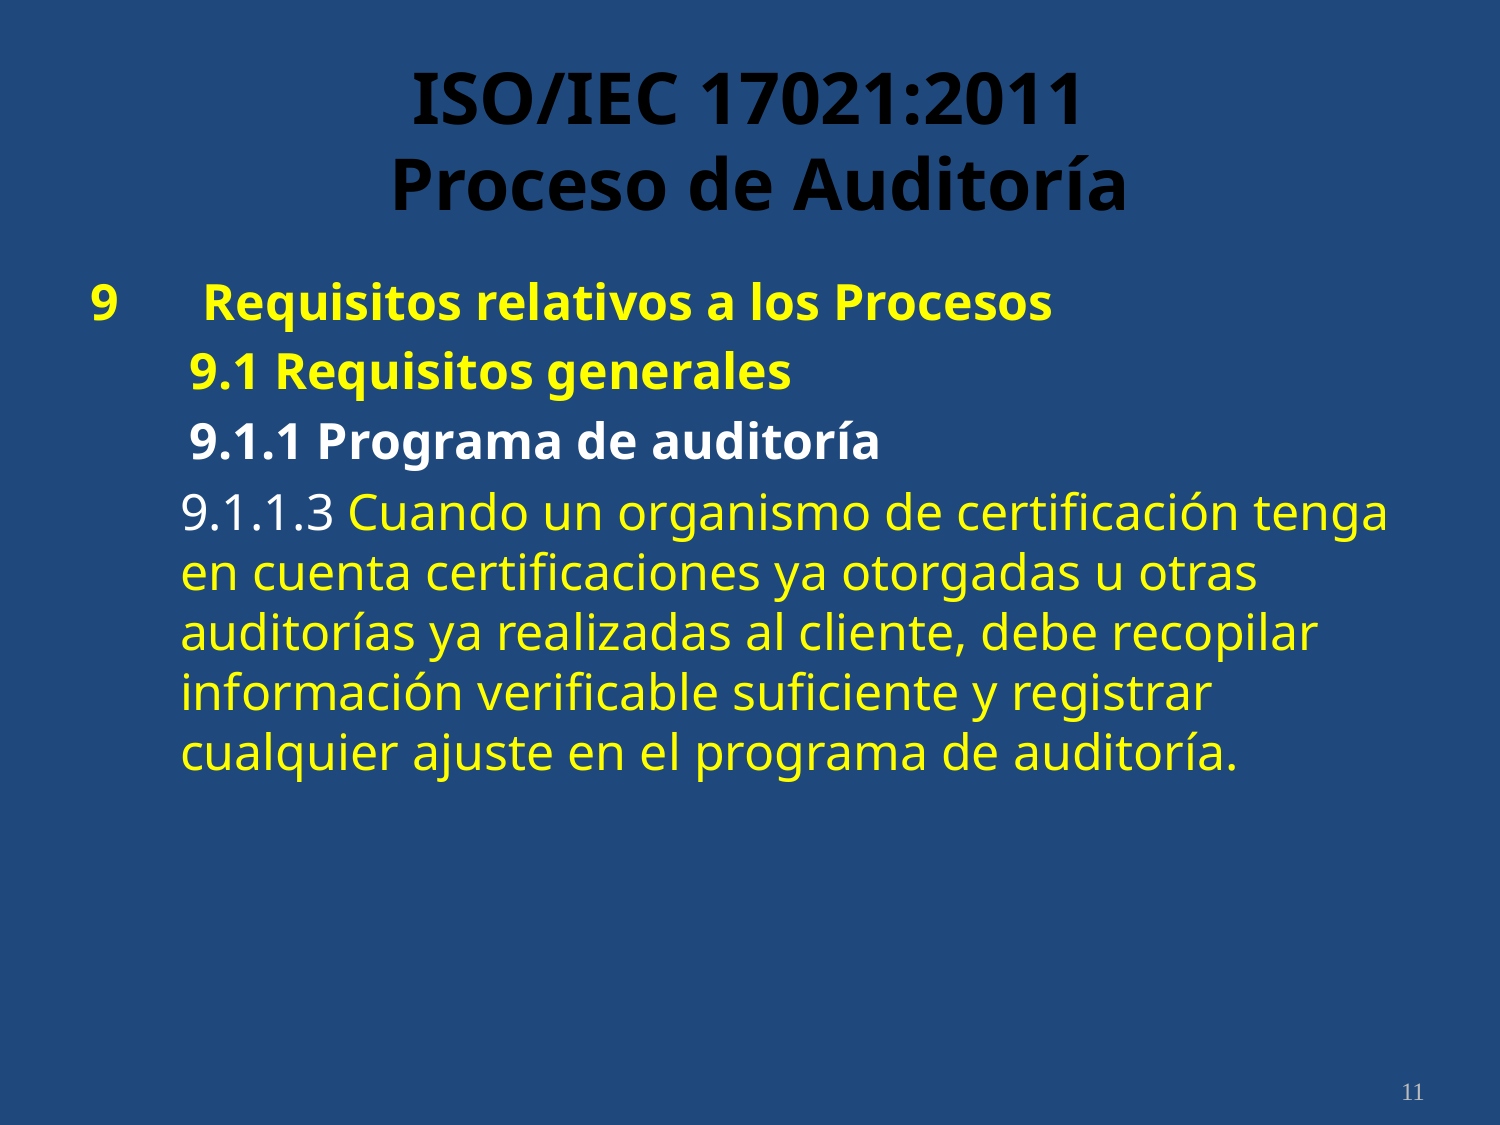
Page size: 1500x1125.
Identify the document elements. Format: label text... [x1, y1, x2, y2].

title ISO/IEC 17021:2011 Proceso de Auditoría [75, 45, 1425, 233]
slide_number 11 [1299, 1052, 1425, 1113]
list 9 Requisitos relativos a los Procesos 9.1 Requisitos generales 9.1.1 Programa de auditoría 9.1.1.3 Cuando un organismo de certificación tenga en cuenta certificaciones ya otorgadas u otras auditorías ya realizadas al cliente, debe recopilar información verificable suficiente y registrar cualquier ajuste en el programa de auditoría. [74, 262, 1426, 1036]
